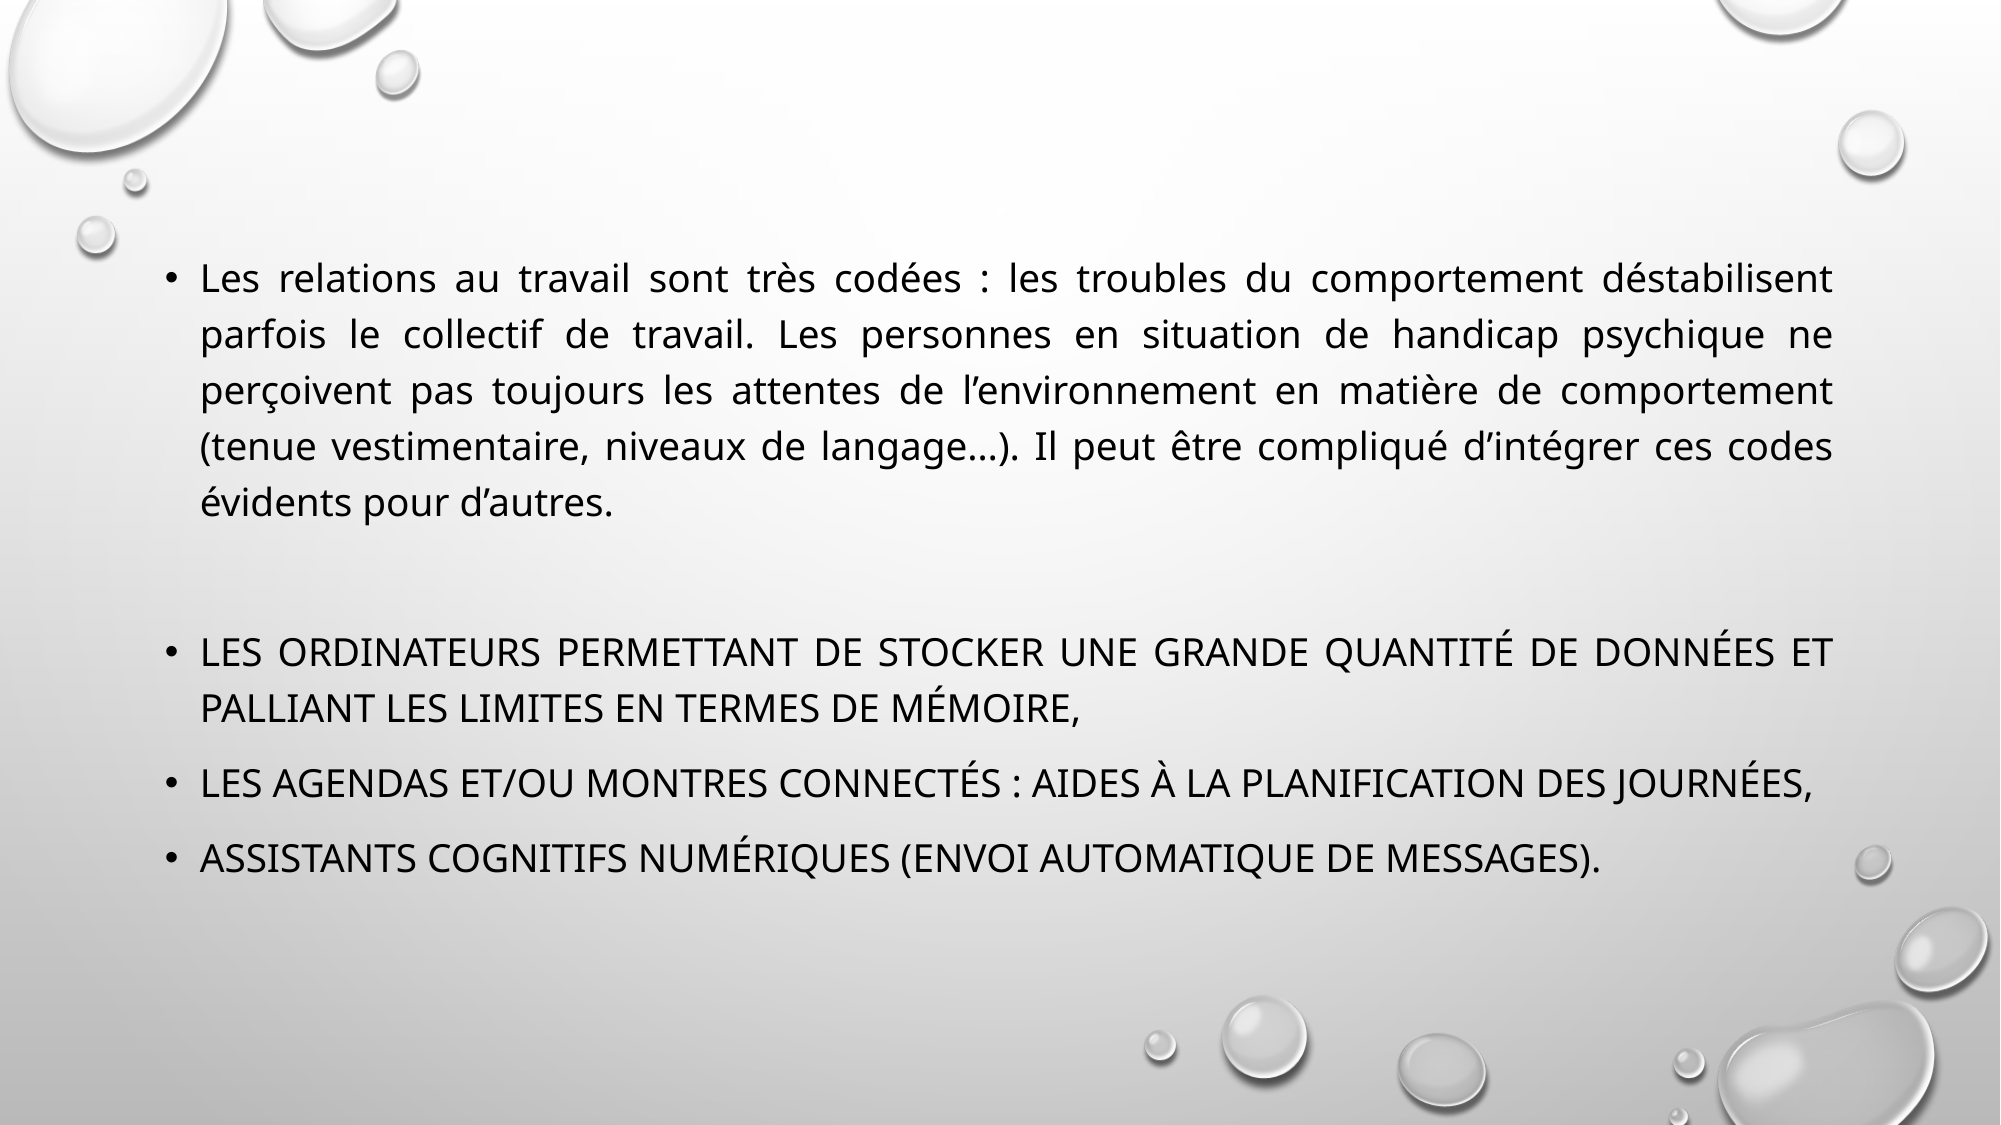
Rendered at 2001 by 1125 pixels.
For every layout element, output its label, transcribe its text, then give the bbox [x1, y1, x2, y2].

list Les relations au travail sont très codées : les troubles du comportement déstabilisent parfois le collectif de travail. Les personnes en situation de handicap psychique ne perçoivent pas toujours les attentes de l’environnement en matière de comportement (tenue vestimentaire, niveaux de langage…). Il peut être compliqué d’intégrer ces codes évidents pour d’autres. Les Ordinateurs permettant de stocker une grande quantité de données et palliant les limites en termes de mémoire, Les agendas et/ou montres connectés : aides à la planification des journées, Assistants cognitifs numériques (envoi automatique de messages). [149, 237, 1850, 950]
picture [0, 0, 2000, 1125]
